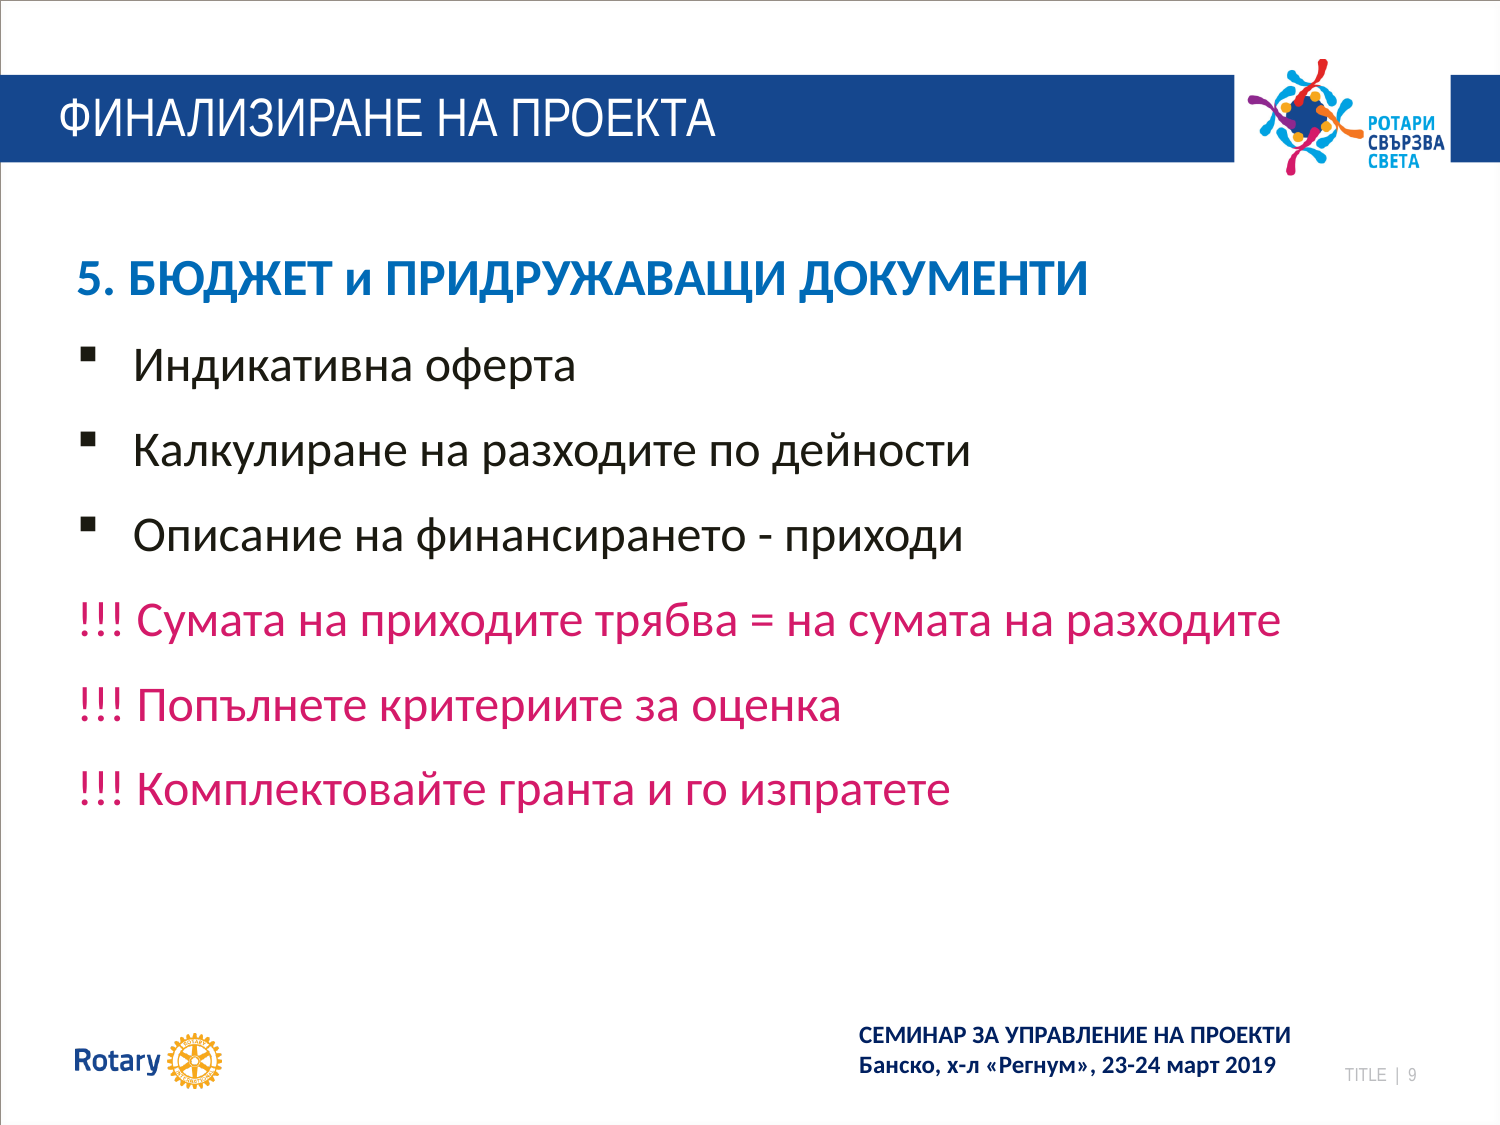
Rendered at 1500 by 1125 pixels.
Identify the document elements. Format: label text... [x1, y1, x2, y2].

title ФИНАЛИЗИРАНЕ НА ПРОЕКТА [59, 70, 1196, 159]
picture [75, 1033, 222, 1089]
picture [1234, 59, 1451, 177]
text_box 5. БЮДЖЕТ и ПРИДРУЖАВАЩИ ДОКУМЕНТИ Индикативна оферта Калкулиране на разходите по дейности Описание на финансирането - приходи !!! Сумата на приходите трябва = на сумата на разходите !!! Попълнете критериите за оценка !!! Комплектовайте гранта и го изпратете [76, 243, 1447, 846]
